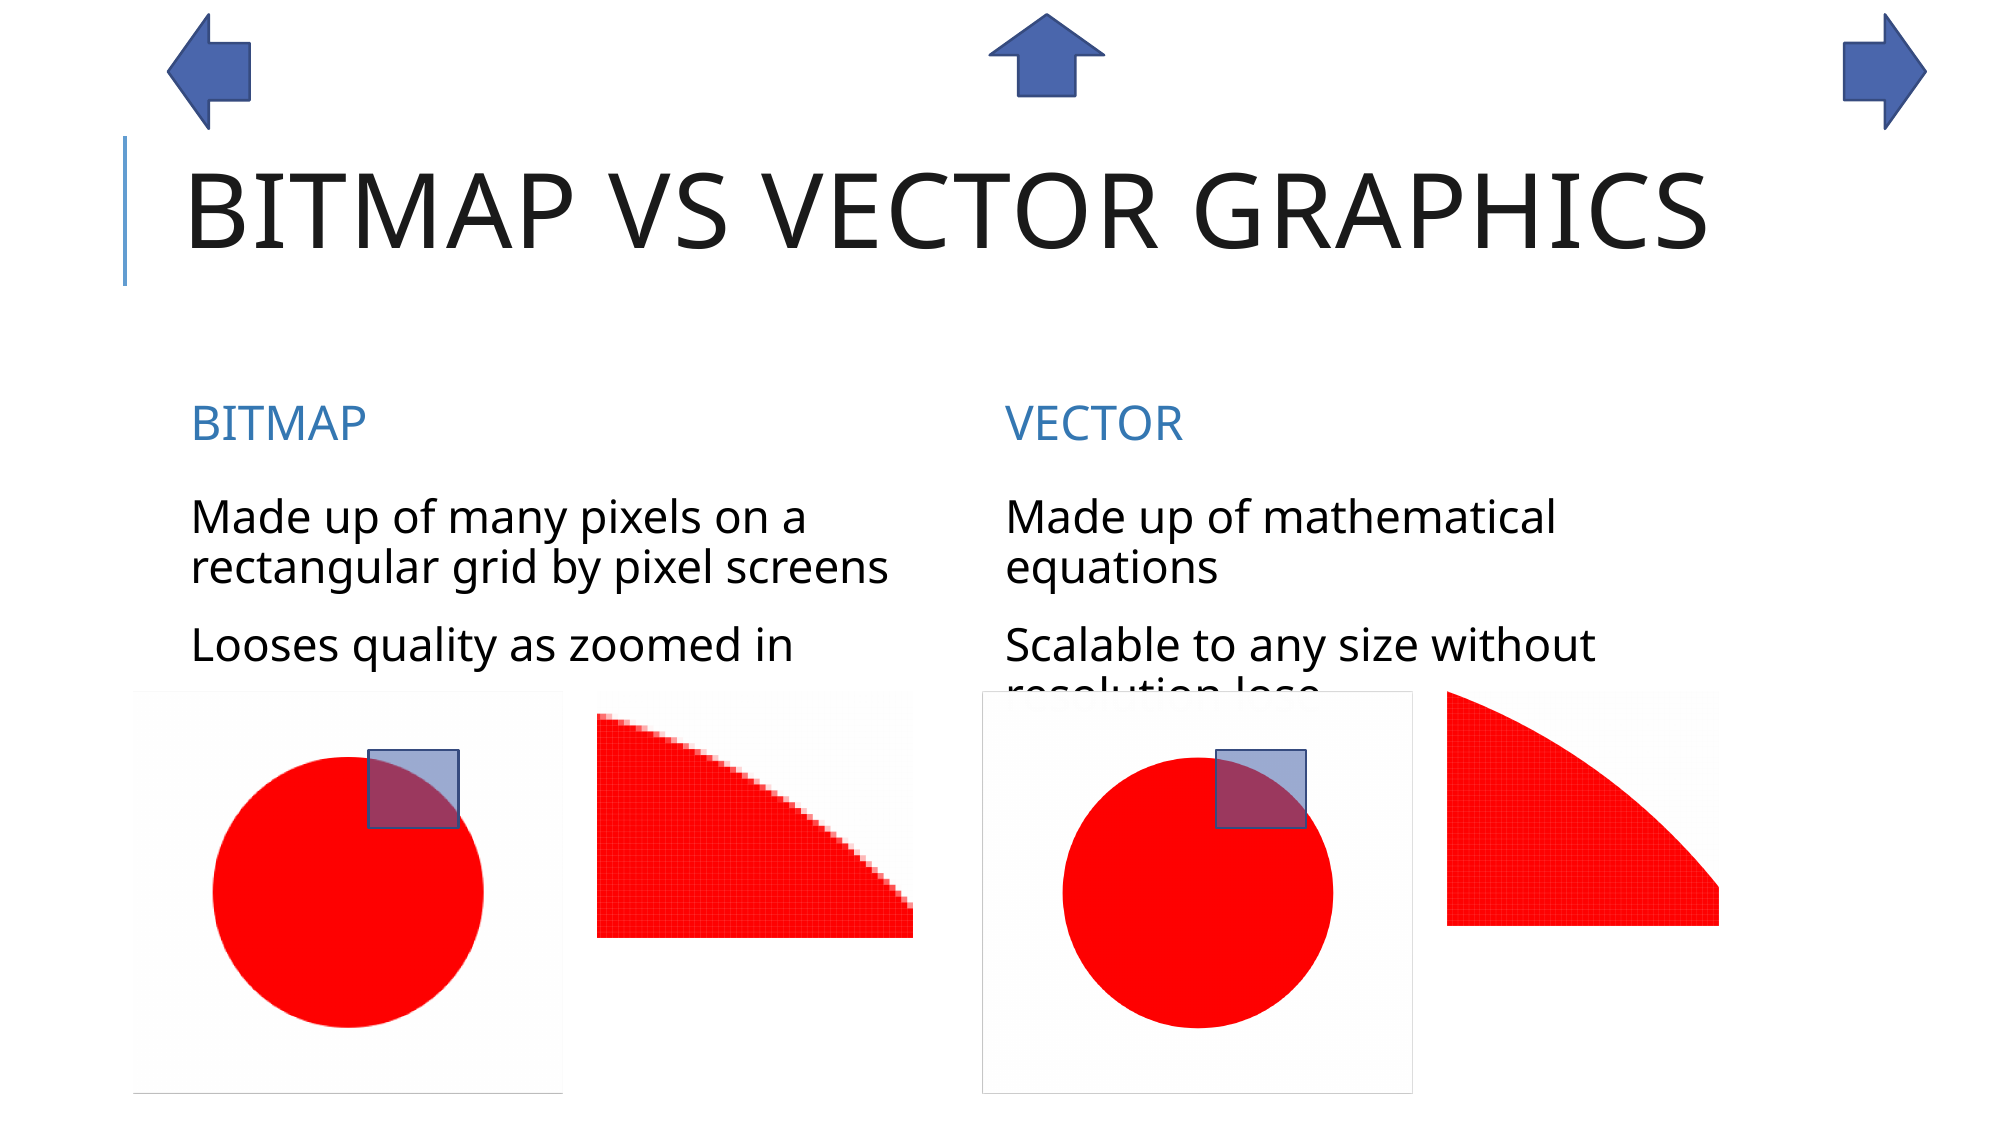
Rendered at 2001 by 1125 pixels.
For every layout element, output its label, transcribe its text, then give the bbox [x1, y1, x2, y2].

text_box [166, 13, 251, 131]
text_box [988, 13, 1106, 98]
picture [596, 691, 913, 939]
text_box [1842, 13, 1927, 131]
picture [982, 691, 1413, 1094]
list Made up of many pixels on a rectangular grid by pixel screens Looses quality as zoomed in [168, 486, 948, 1035]
picture [1446, 691, 1719, 927]
picture [133, 691, 563, 1094]
list BITMAP [168, 357, 948, 486]
list VECTOR [982, 357, 1763, 486]
title Bitmap vs vector graphics [168, 96, 1763, 342]
list Made up of mathematical equations Scalable to any size without resolution lose [982, 486, 1763, 1035]
